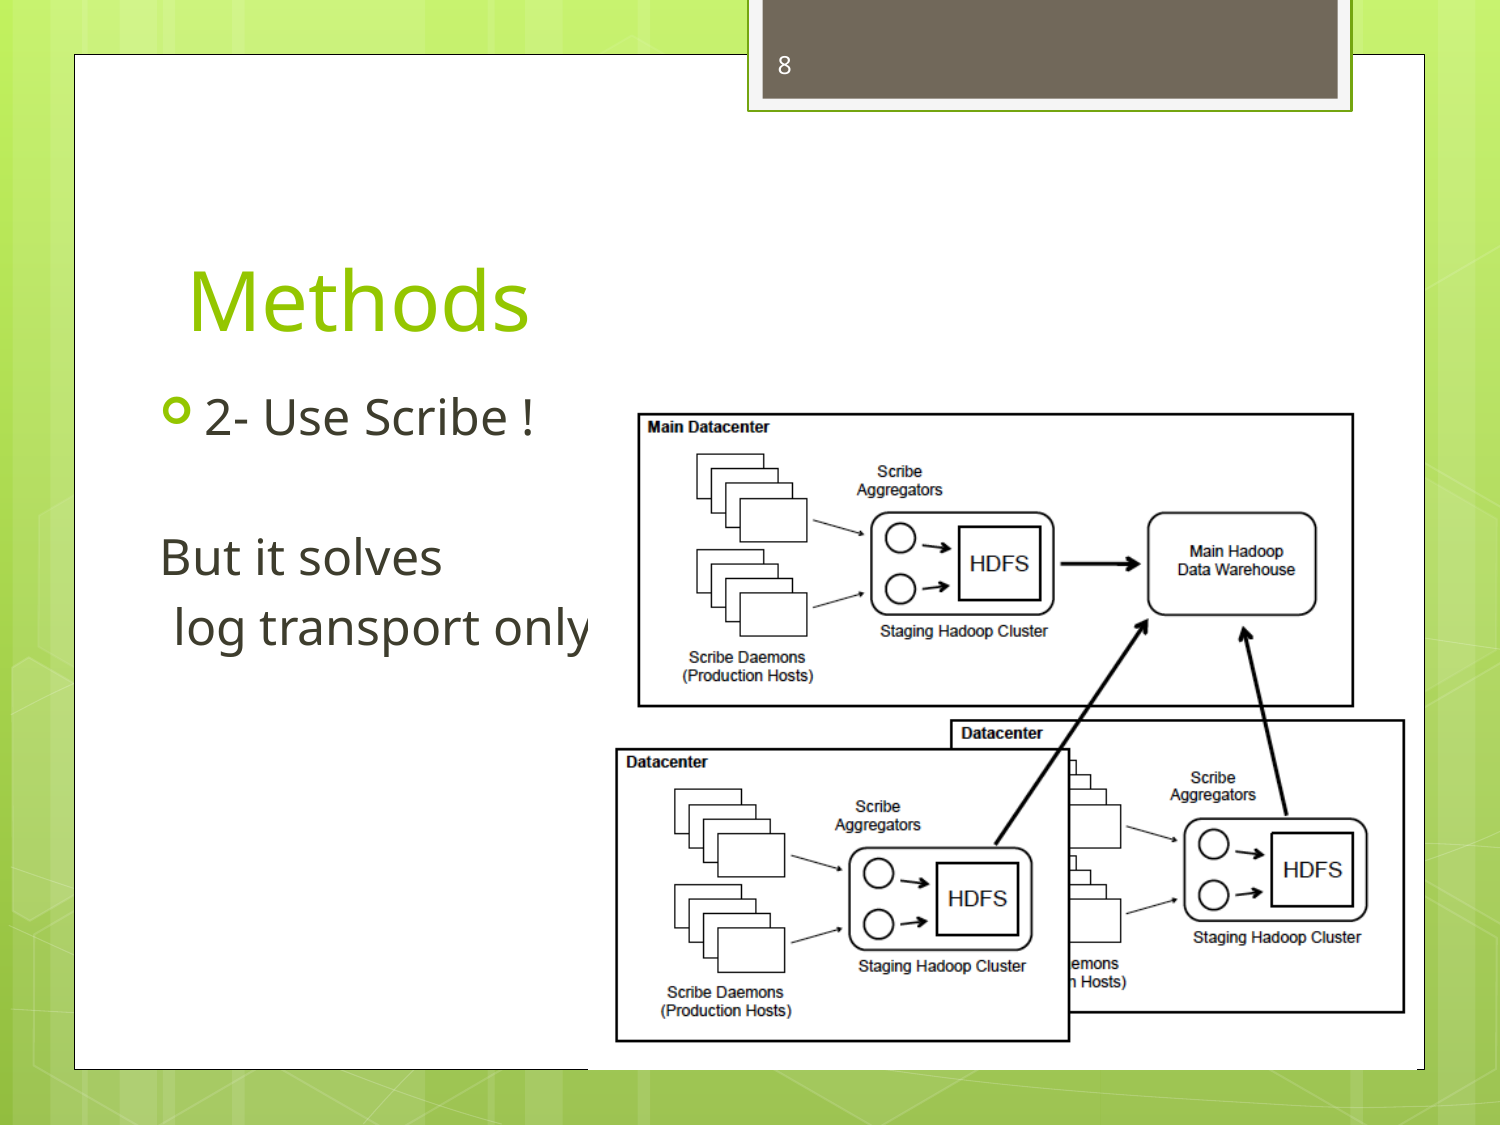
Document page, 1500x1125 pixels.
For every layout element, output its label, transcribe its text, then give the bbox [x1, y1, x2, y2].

title Methods [171, 168, 1324, 357]
list 2- Use Scribe ! But it solves log transport only ! [133, 377, 1246, 954]
picture [588, 400, 1417, 1070]
slide_number 8 [762, 36, 982, 97]
